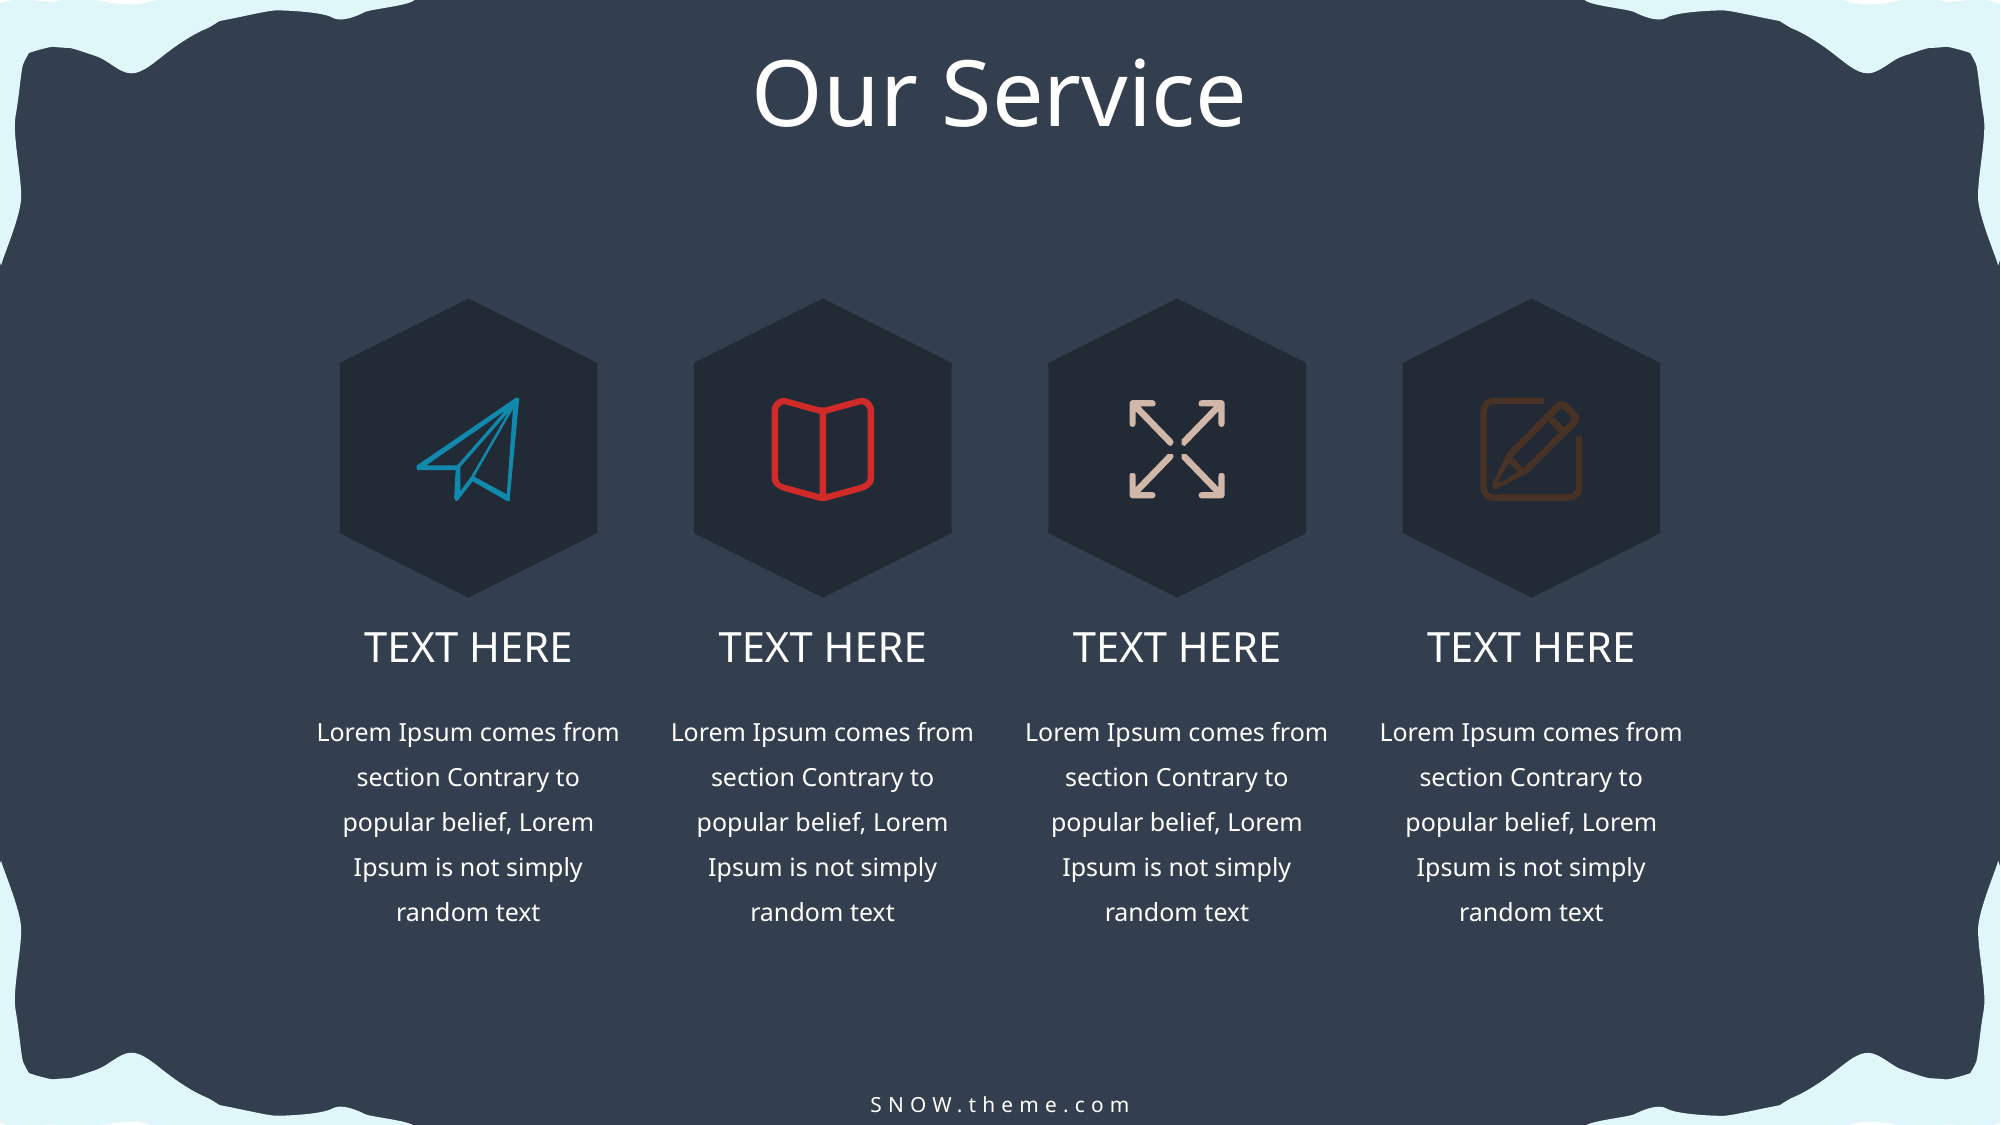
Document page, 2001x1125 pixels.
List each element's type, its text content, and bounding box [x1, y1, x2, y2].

text_box TEXT HERE [349, 613, 588, 678]
text_box Lorem Ipsum comes from section Contrary to popular belief, Lorem Ipsum is not simply random text [1364, 694, 1699, 934]
text_box [1129, 454, 1174, 499]
text_box [1401, 297, 1662, 599]
text_box [1047, 297, 1308, 599]
text_box [1129, 400, 1174, 447]
text_box Lorem Ipsum comes from section Contrary to popular belief, Lorem Ipsum is not simply random text [301, 694, 636, 934]
text_box [692, 297, 953, 599]
text_box [416, 397, 520, 501]
text_box [1181, 454, 1225, 499]
text_box Lorem Ipsum comes from section Contrary to popular belief, Lorem Ipsum is not simply random text [1009, 694, 1345, 934]
text_box Our Service [737, 27, 1263, 153]
text_box [1181, 400, 1225, 447]
text_box [771, 397, 875, 501]
text_box TEXT HERE [1058, 613, 1297, 678]
text_box [338, 297, 599, 599]
text_box TEXT HERE [703, 613, 942, 678]
text_box Lorem Ipsum comes from section Contrary to popular belief, Lorem Ipsum is not simply random text [655, 694, 991, 934]
text_box [1480, 397, 1583, 501]
text_box TEXT HERE [1412, 613, 1651, 678]
